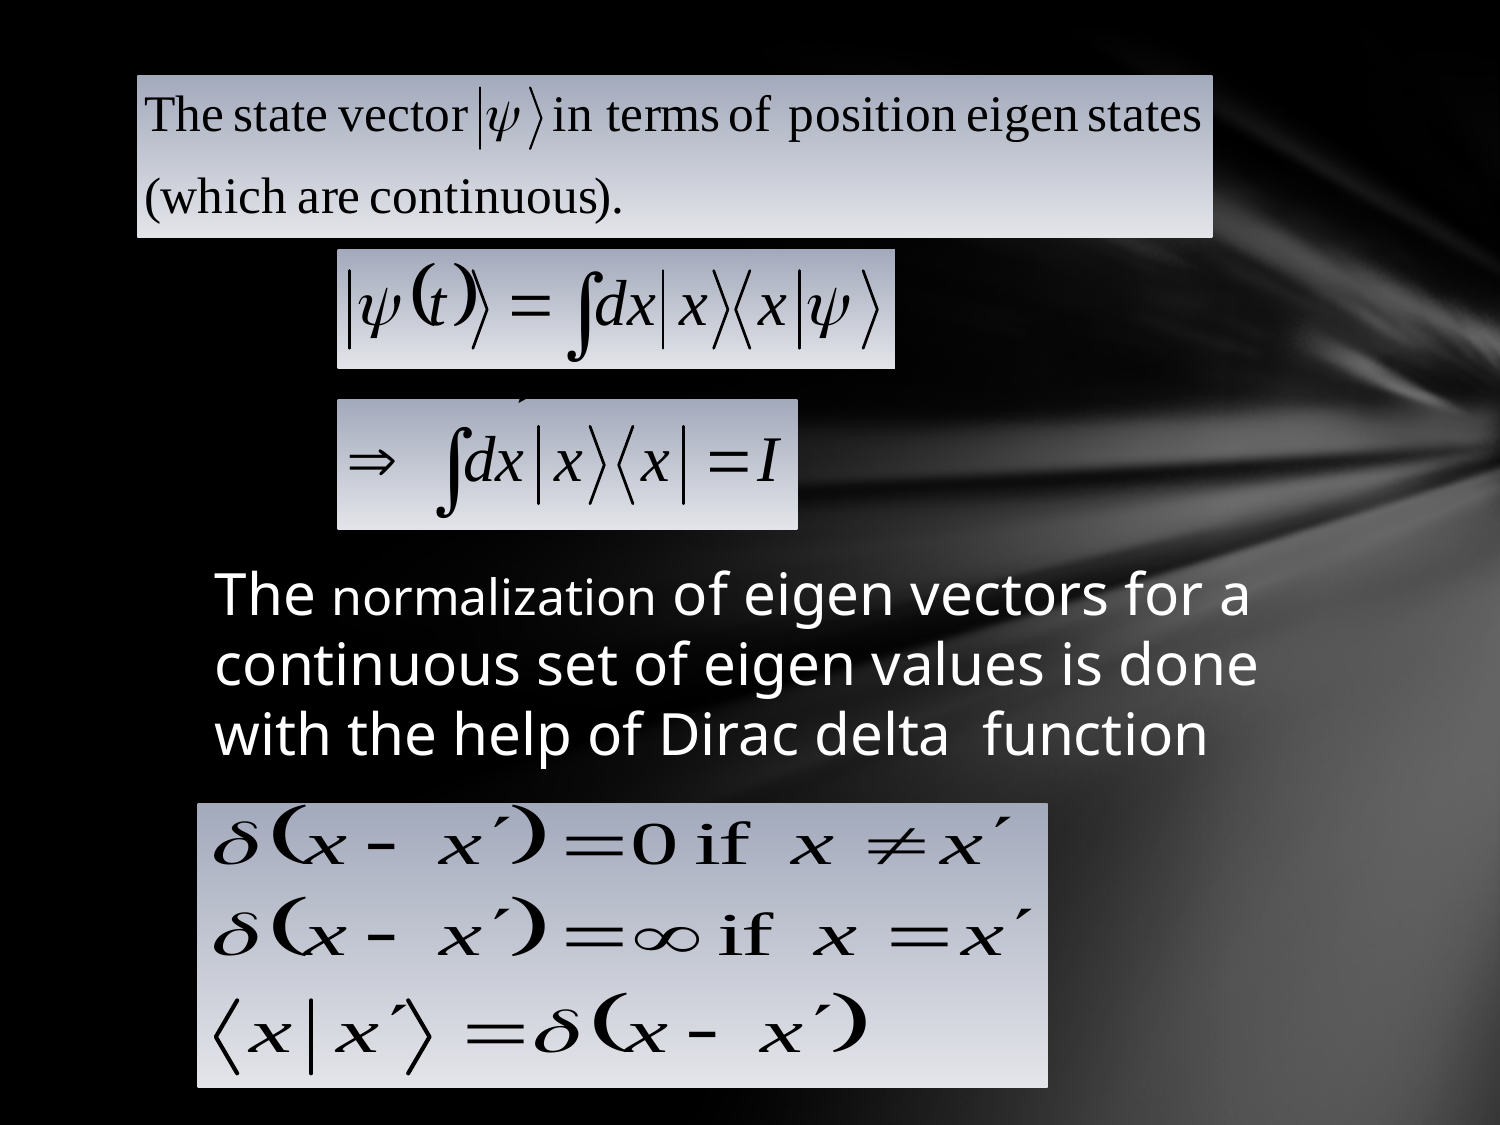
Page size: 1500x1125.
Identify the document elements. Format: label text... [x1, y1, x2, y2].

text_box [197, 803, 1048, 1088]
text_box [337, 249, 896, 370]
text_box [337, 399, 798, 531]
text_box The normalization of eigen vectors for a continuous set of eigen values is done with the help of Dirac delta function [199, 549, 1338, 775]
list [137, 74, 1213, 238]
